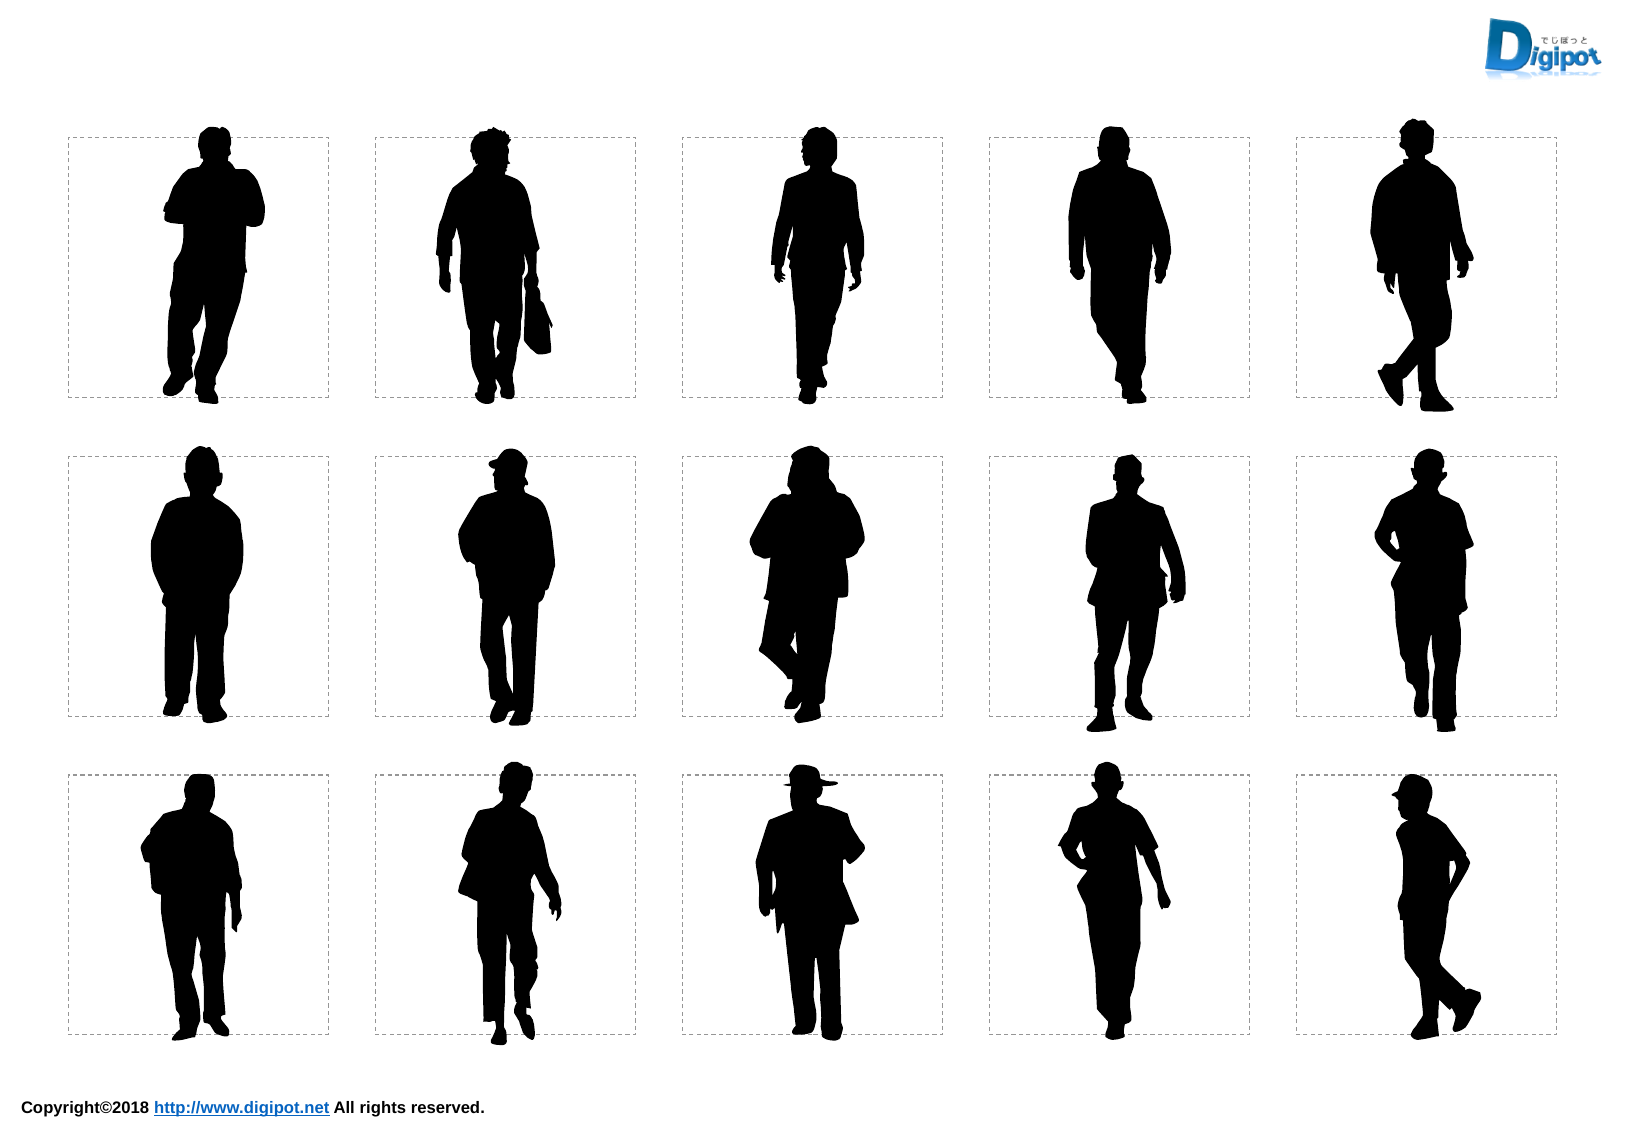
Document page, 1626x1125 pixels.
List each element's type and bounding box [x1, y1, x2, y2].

text_box [771, 126, 865, 405]
text_box [162, 126, 265, 404]
text_box [1085, 454, 1186, 732]
text_box [1391, 773, 1482, 1040]
text_box [1370, 118, 1474, 412]
text_box [150, 446, 244, 724]
text_box [435, 126, 553, 404]
text_box [755, 764, 865, 1041]
text_box [1374, 448, 1474, 732]
text_box [458, 448, 556, 726]
text_box [458, 761, 562, 1046]
text_box [749, 445, 865, 724]
text_box [1057, 761, 1171, 1040]
text_box [140, 773, 242, 1041]
text_box [1068, 126, 1172, 404]
picture [1485, 18, 1602, 82]
